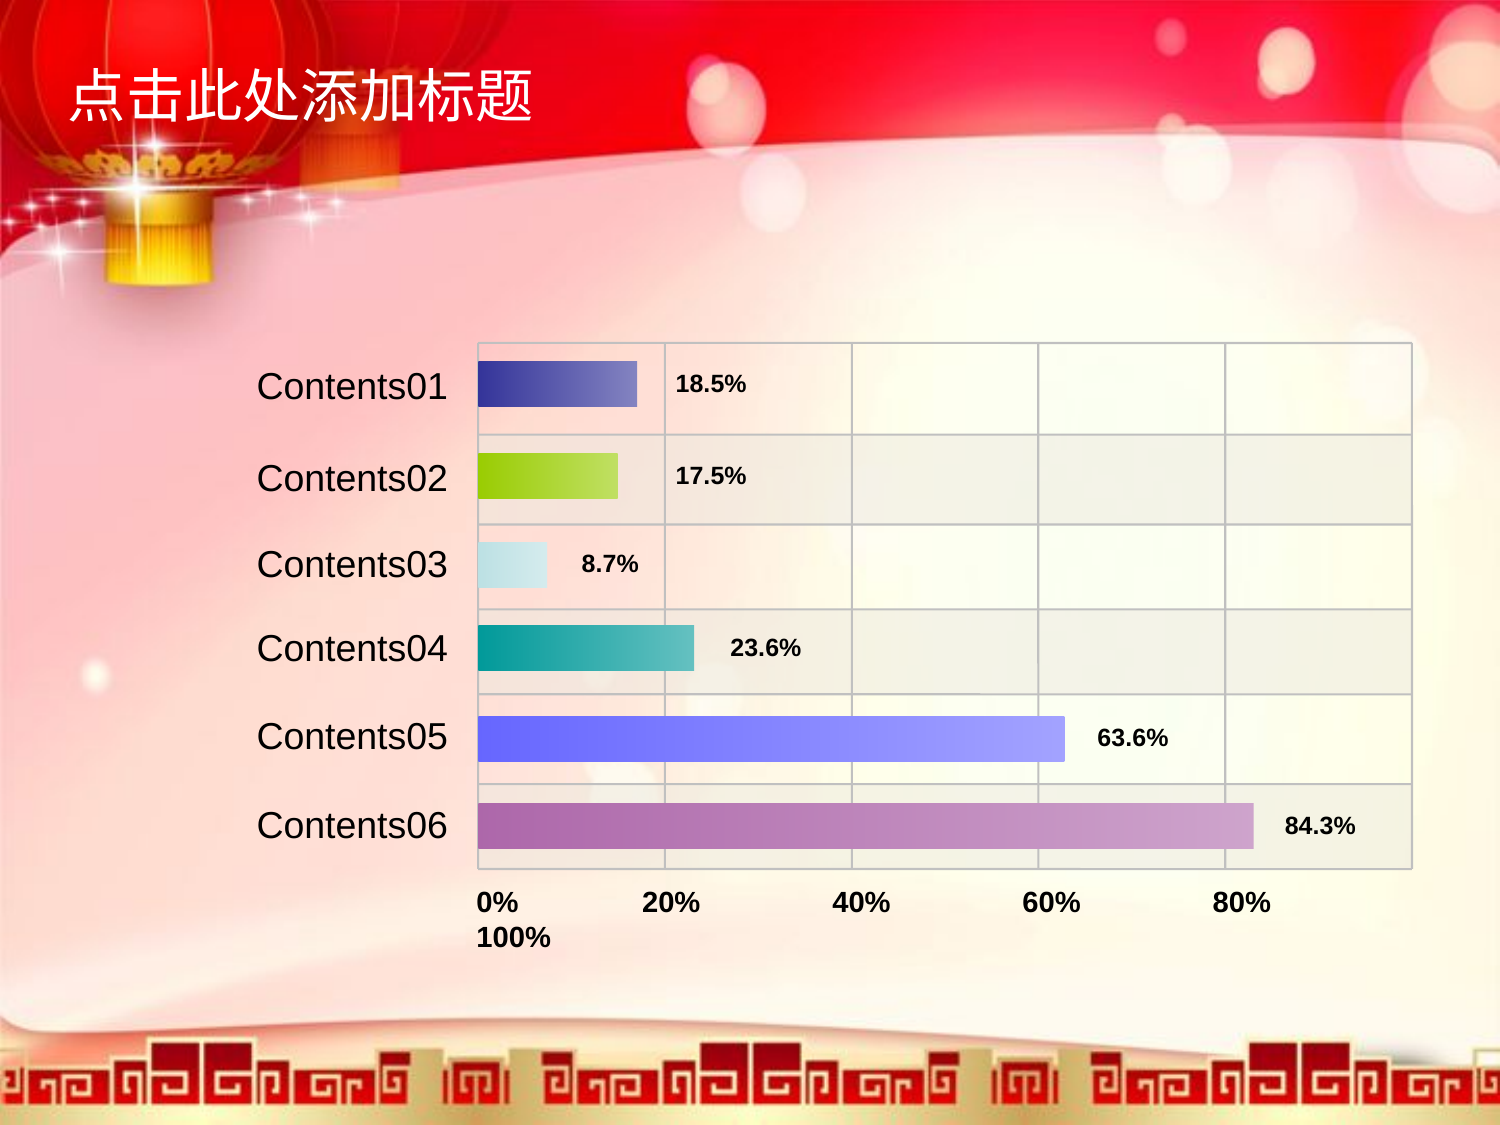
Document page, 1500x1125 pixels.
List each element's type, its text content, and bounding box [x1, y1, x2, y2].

text_box 点击此处添加标题 [53, 52, 1129, 137]
picture [0, 0, 1500, 1125]
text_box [227, 342, 1473, 927]
